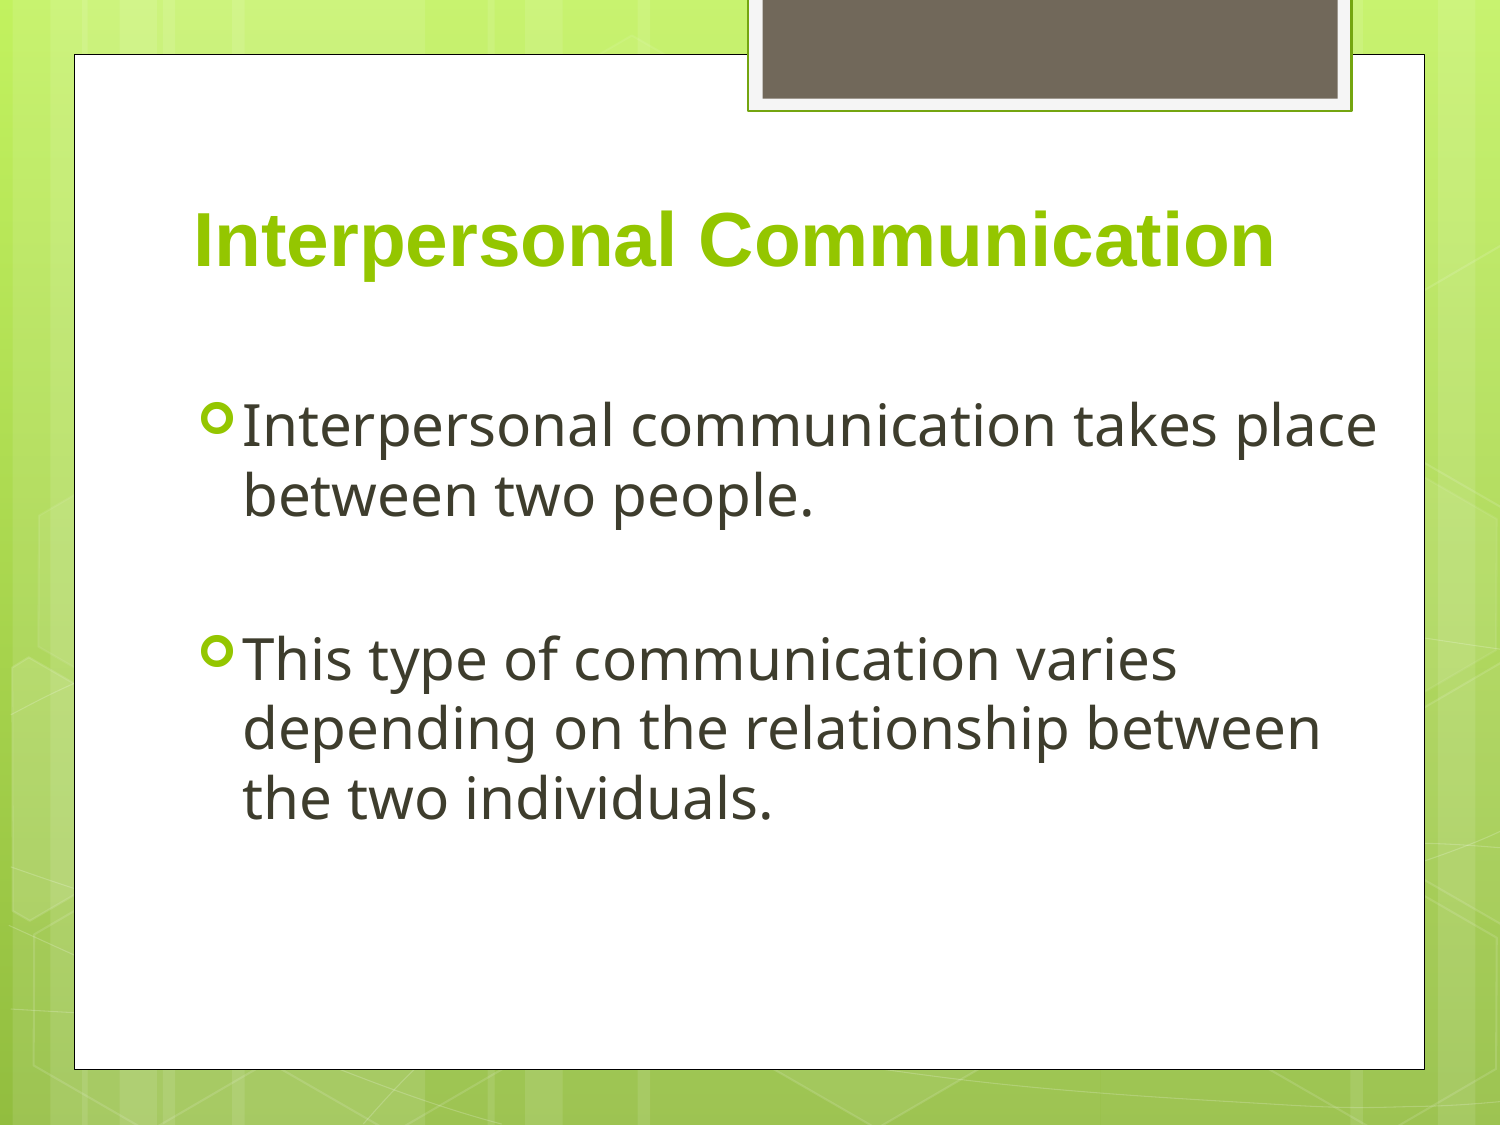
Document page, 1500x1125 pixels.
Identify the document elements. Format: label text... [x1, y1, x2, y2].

list Interpersonal communication takes place between two people. This type of communication varies depending on the relationship between the two individuals. [171, 381, 1400, 1000]
title Interpersonal Communication [159, 101, 1312, 290]
